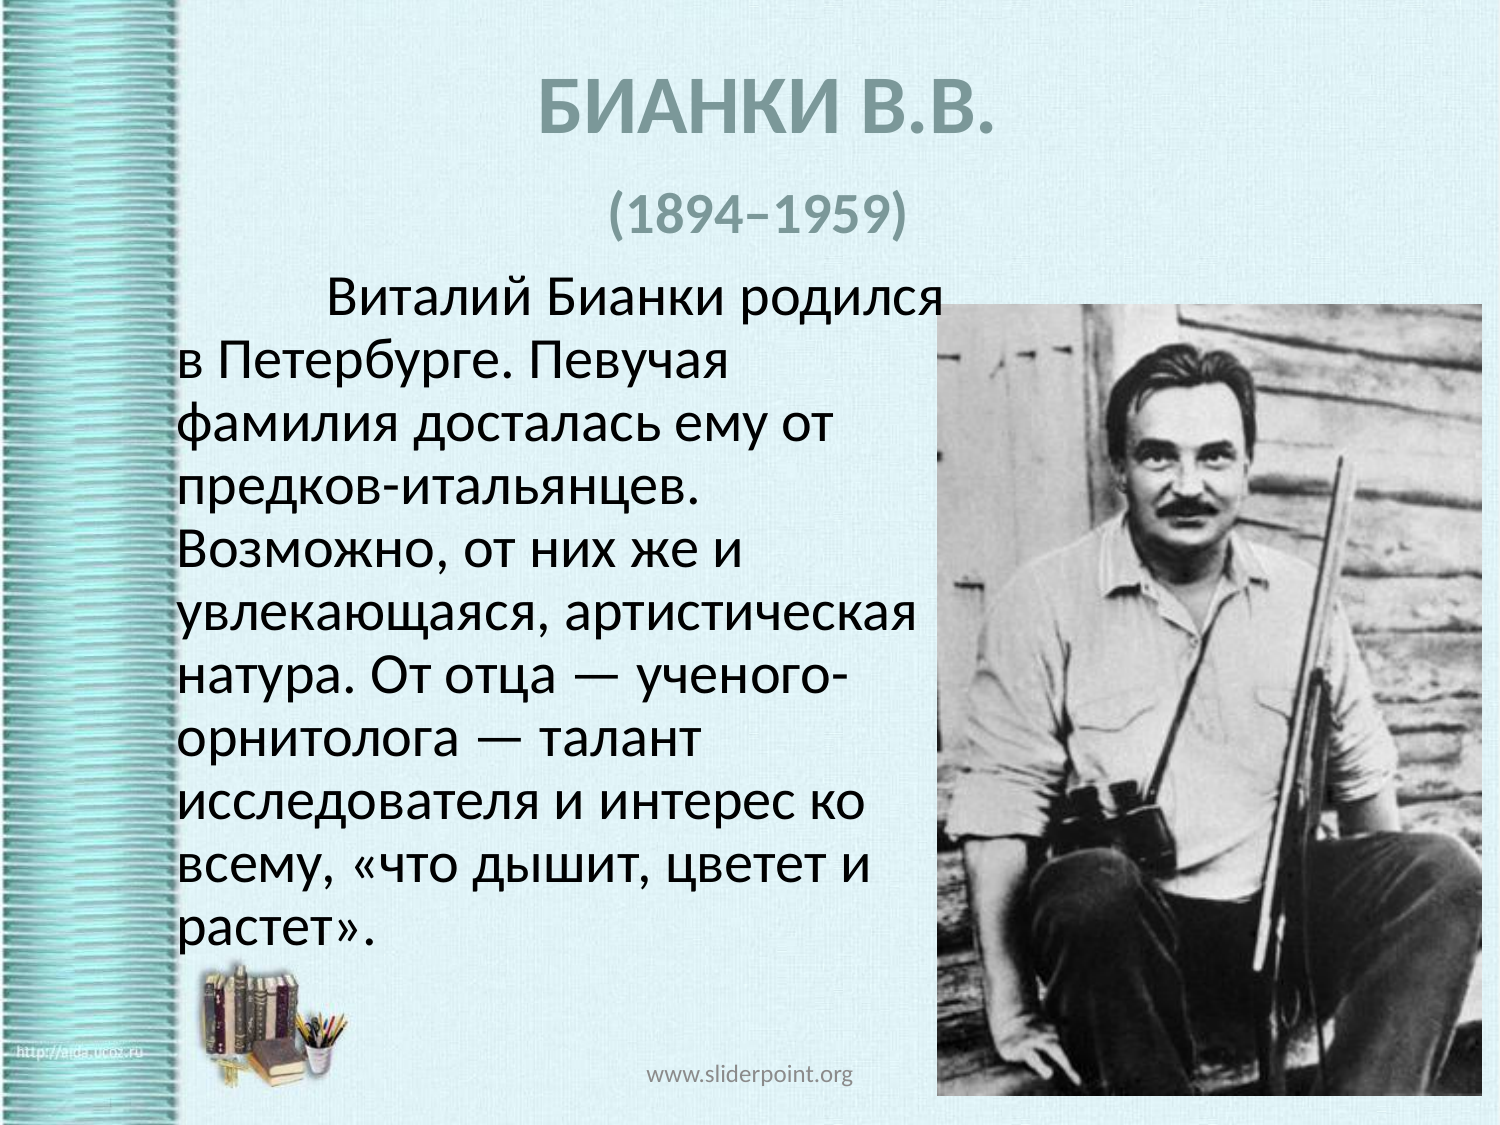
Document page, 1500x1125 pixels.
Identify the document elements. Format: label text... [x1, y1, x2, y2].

text_box БИАНКИ В.В. (1894–1959) [135, 42, 1400, 268]
picture [0, 0, 1500, 1125]
footer www.sliderpoint.org [512, 1042, 935, 1103]
text_box Виталий Бианки родился в Петербурге. Певучая фамилия досталась ему от предков-итальянцев. Возможно, от них же и увлекающаяся, артистическая натура. От отца — ученого-орнитолога — талант исследователя и интерес ко всему, «что дышит, цветет и растет». [105, 257, 961, 1073]
